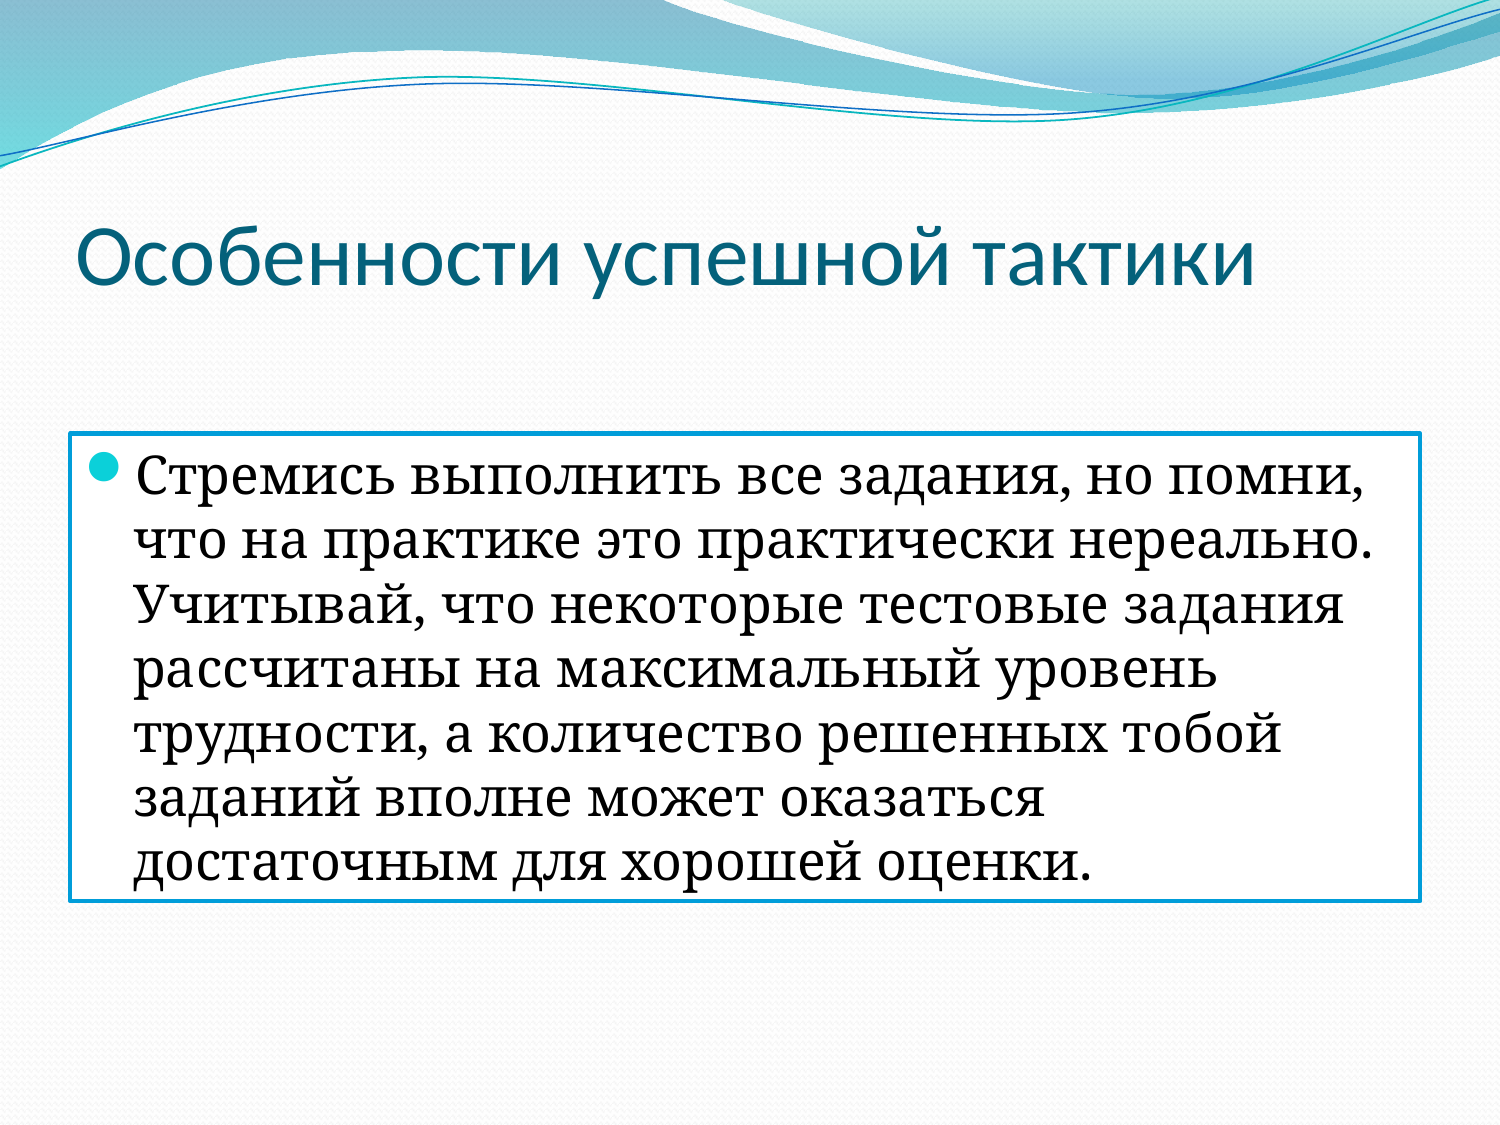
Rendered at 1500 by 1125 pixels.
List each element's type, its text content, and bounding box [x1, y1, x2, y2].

title Особенности успешной тактики [75, 115, 1425, 303]
list Стремись выполнить все задания, но помни, что на практике это практически нереально. Учитывай, что некоторые тестовые задания рассчитаны на максимальный уровень трудности, а количество решенных тобой заданий вполне может оказаться достаточным для хорошей оценки. [68, 431, 1422, 903]
